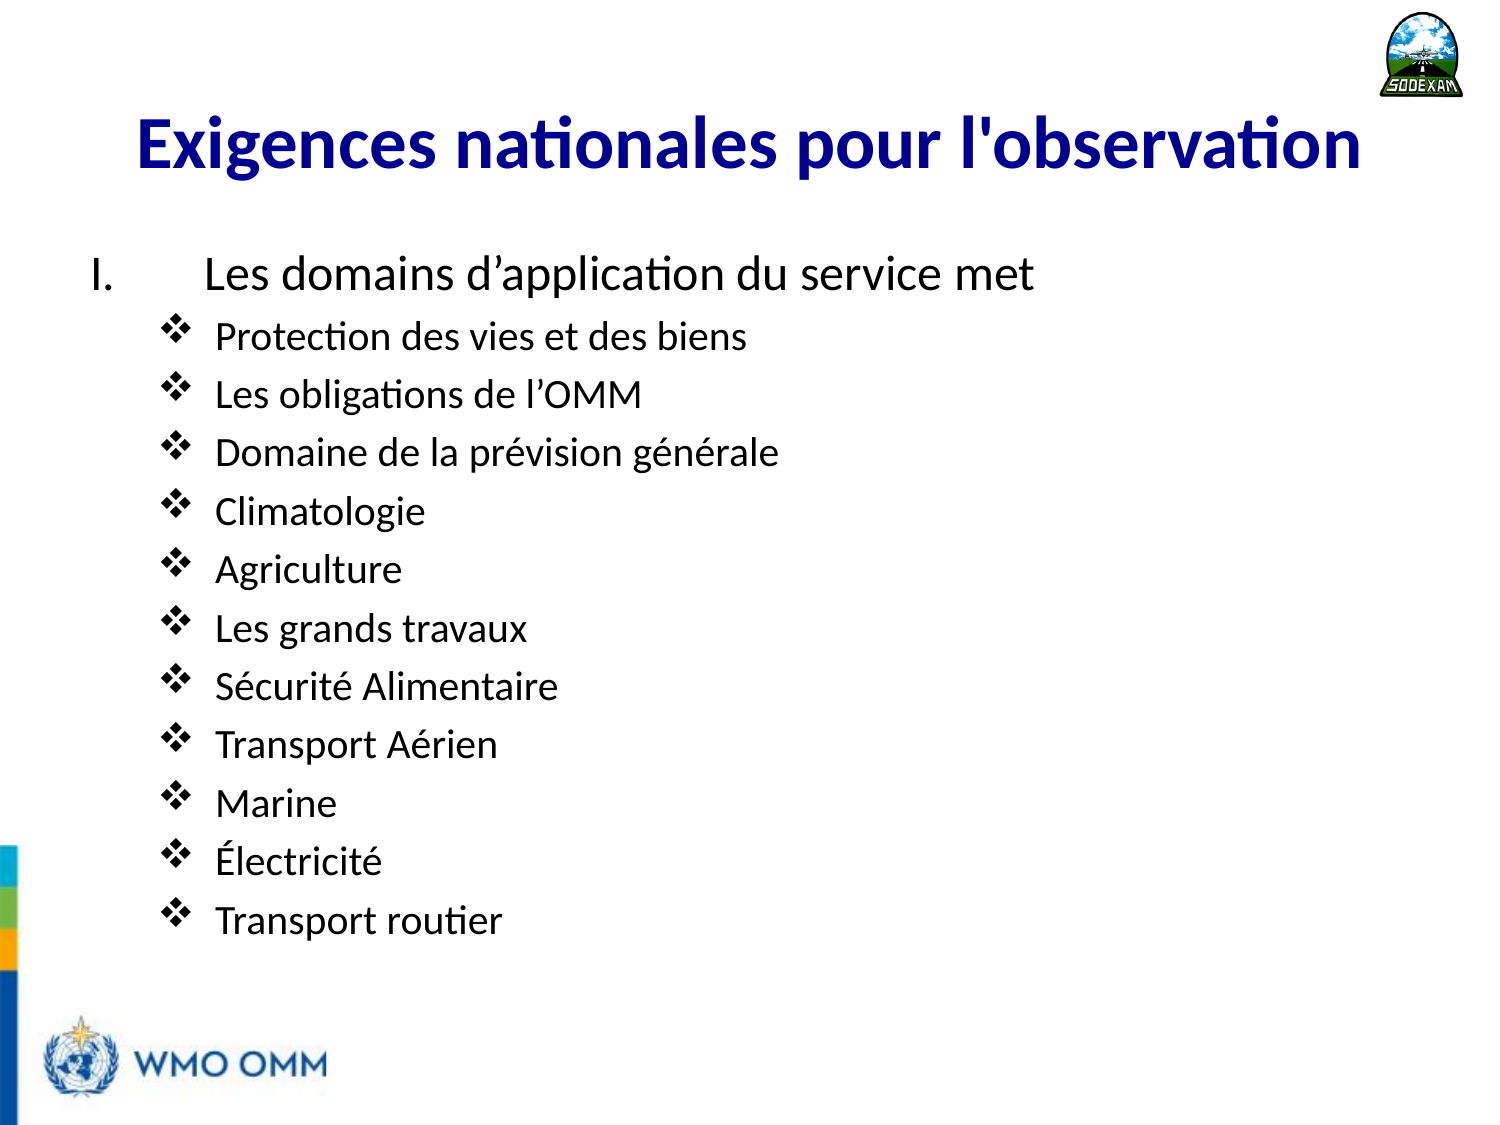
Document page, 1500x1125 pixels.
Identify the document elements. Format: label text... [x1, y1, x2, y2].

list Les domains d’application du service met Protection des vies et des biens Les obligations de l’OMM Domaine de la prévision générale Climatologie Agriculture Les grands travaux Sécurité Alimentaire Transport Aérien Marine Électricité Transport routier [75, 232, 1425, 1005]
picture [1374, 12, 1476, 103]
picture [0, 845, 327, 1125]
title Exigences nationales pour l'observation [75, 45, 1425, 232]
